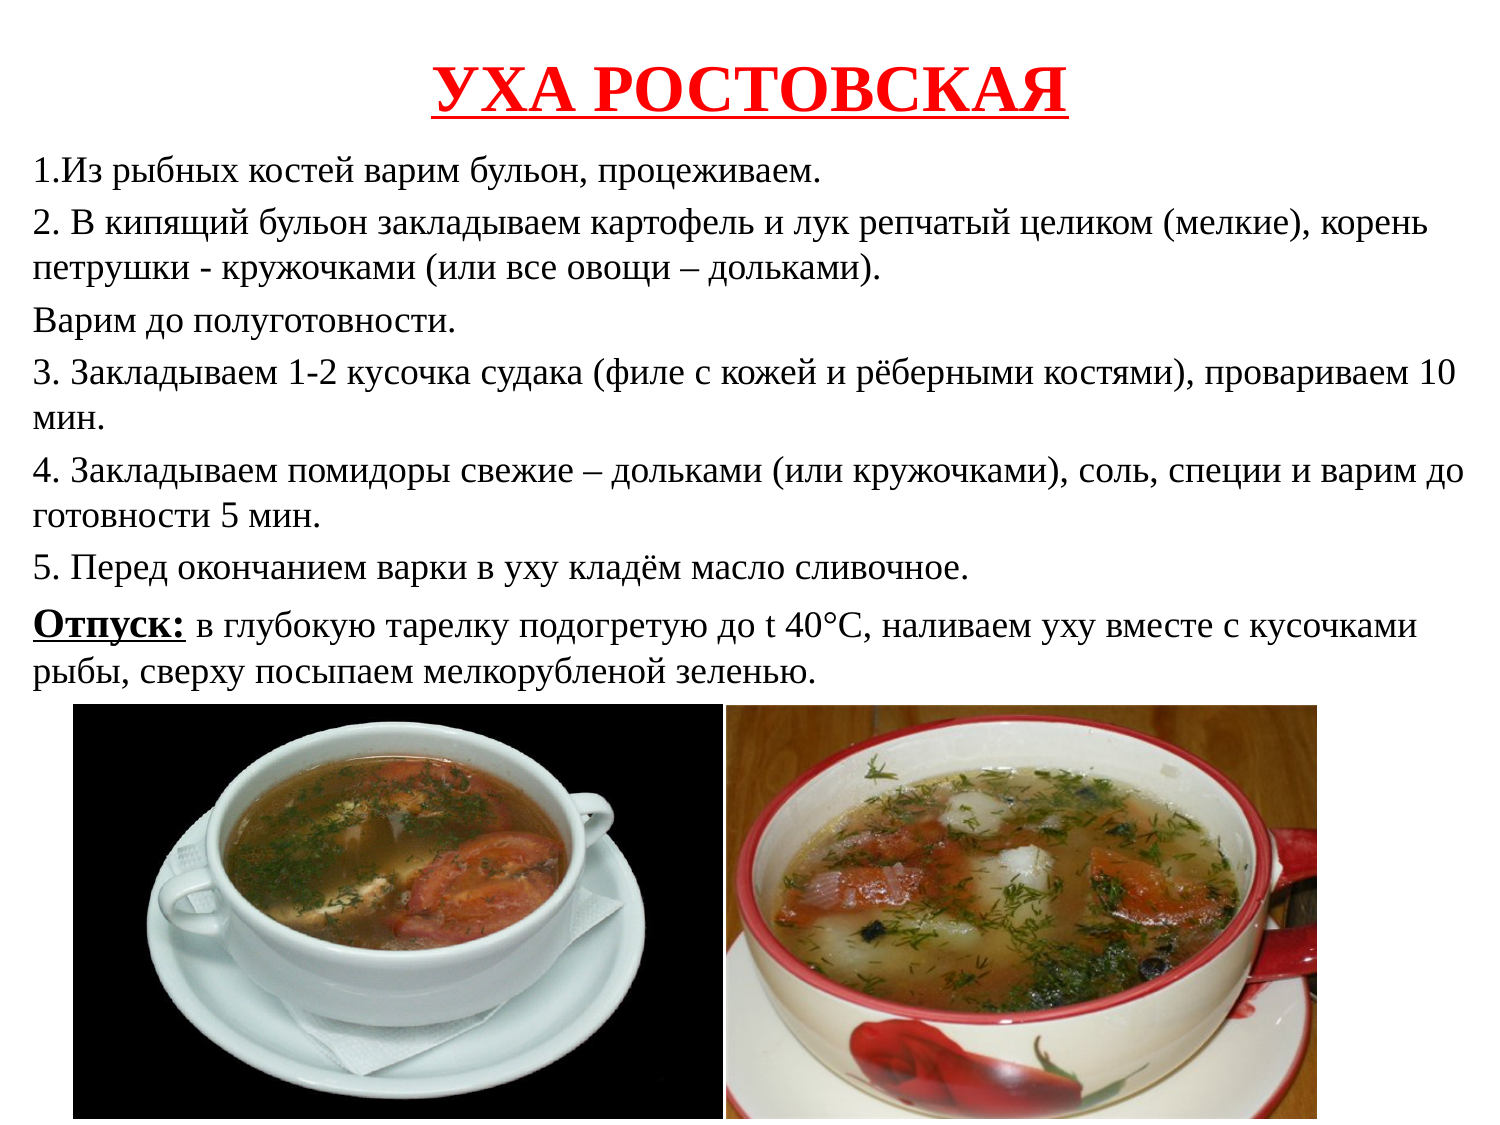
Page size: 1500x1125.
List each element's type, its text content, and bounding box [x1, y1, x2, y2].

title УХА РОСТОВСКАЯ [75, 45, 1425, 126]
list 1.Из рыбных костей варим бульон, процеживаем. 2. В кипящий бульон закладываем картофель и лук репчатый целиком (мелкие), корень петрушки - кружочками (или все овощи – дольками). Варим до полуготовности. 3. Закладываем 1-2 кусочка судака (филе с кожей и рёберными костями), провариваем 10 мин. 4. Закладываем помидоры свежие – дольками (или кружочками), соль, специи и варим до готовности 5 мин. 5. Перед окончанием варки в уху кладём масло сливочное. Отпуск: в глубокую тарелку подогретую до t 40°C, наливаем уху вместе с кусочками рыбы, сверху посыпаем мелкорубленой зеленью. [17, 137, 1483, 1005]
picture [726, 704, 1318, 1119]
picture [72, 704, 723, 1119]
